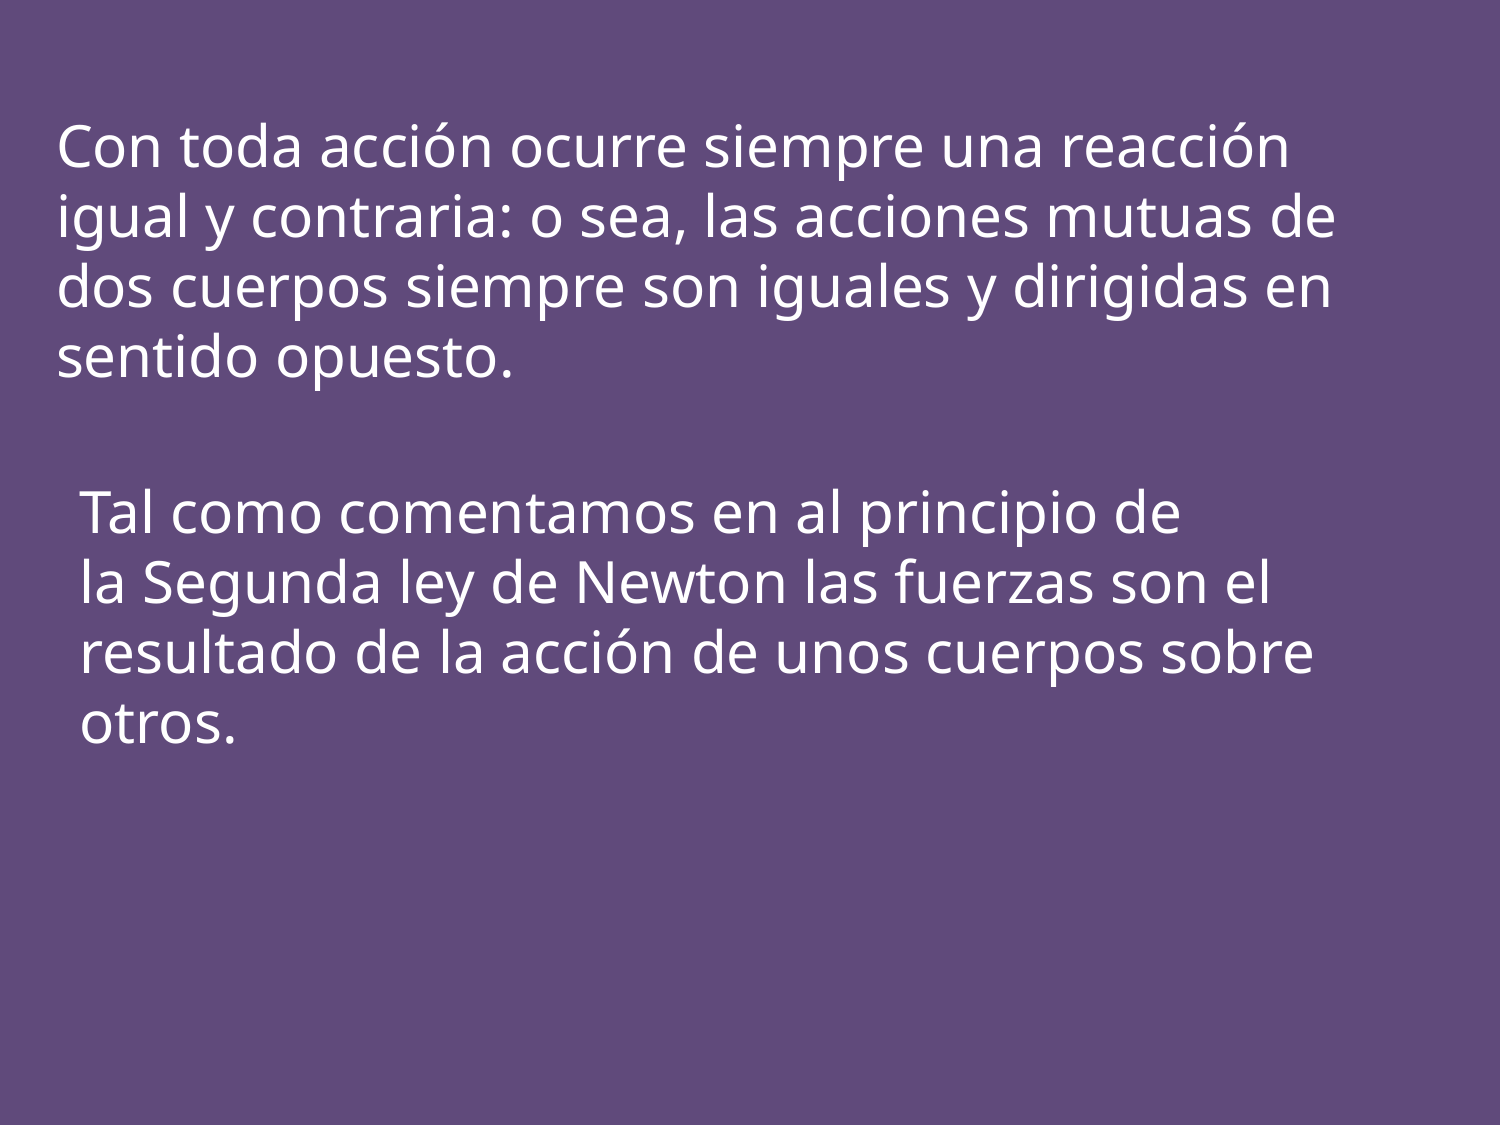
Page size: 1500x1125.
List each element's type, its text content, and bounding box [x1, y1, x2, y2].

text_box Tal como comentamos en al principio de la Segunda ley de Newton las fuerzas son el resultado de la acción de unos cuerpos sobre otros. [64, 467, 1365, 763]
text_box Con toda acción ocurre siempre una reacción igual y contraria: o sea, las acciones mutuas de dos cuerpos siempre son iguales y dirigidas en sentido opuesto. [41, 101, 1424, 397]
